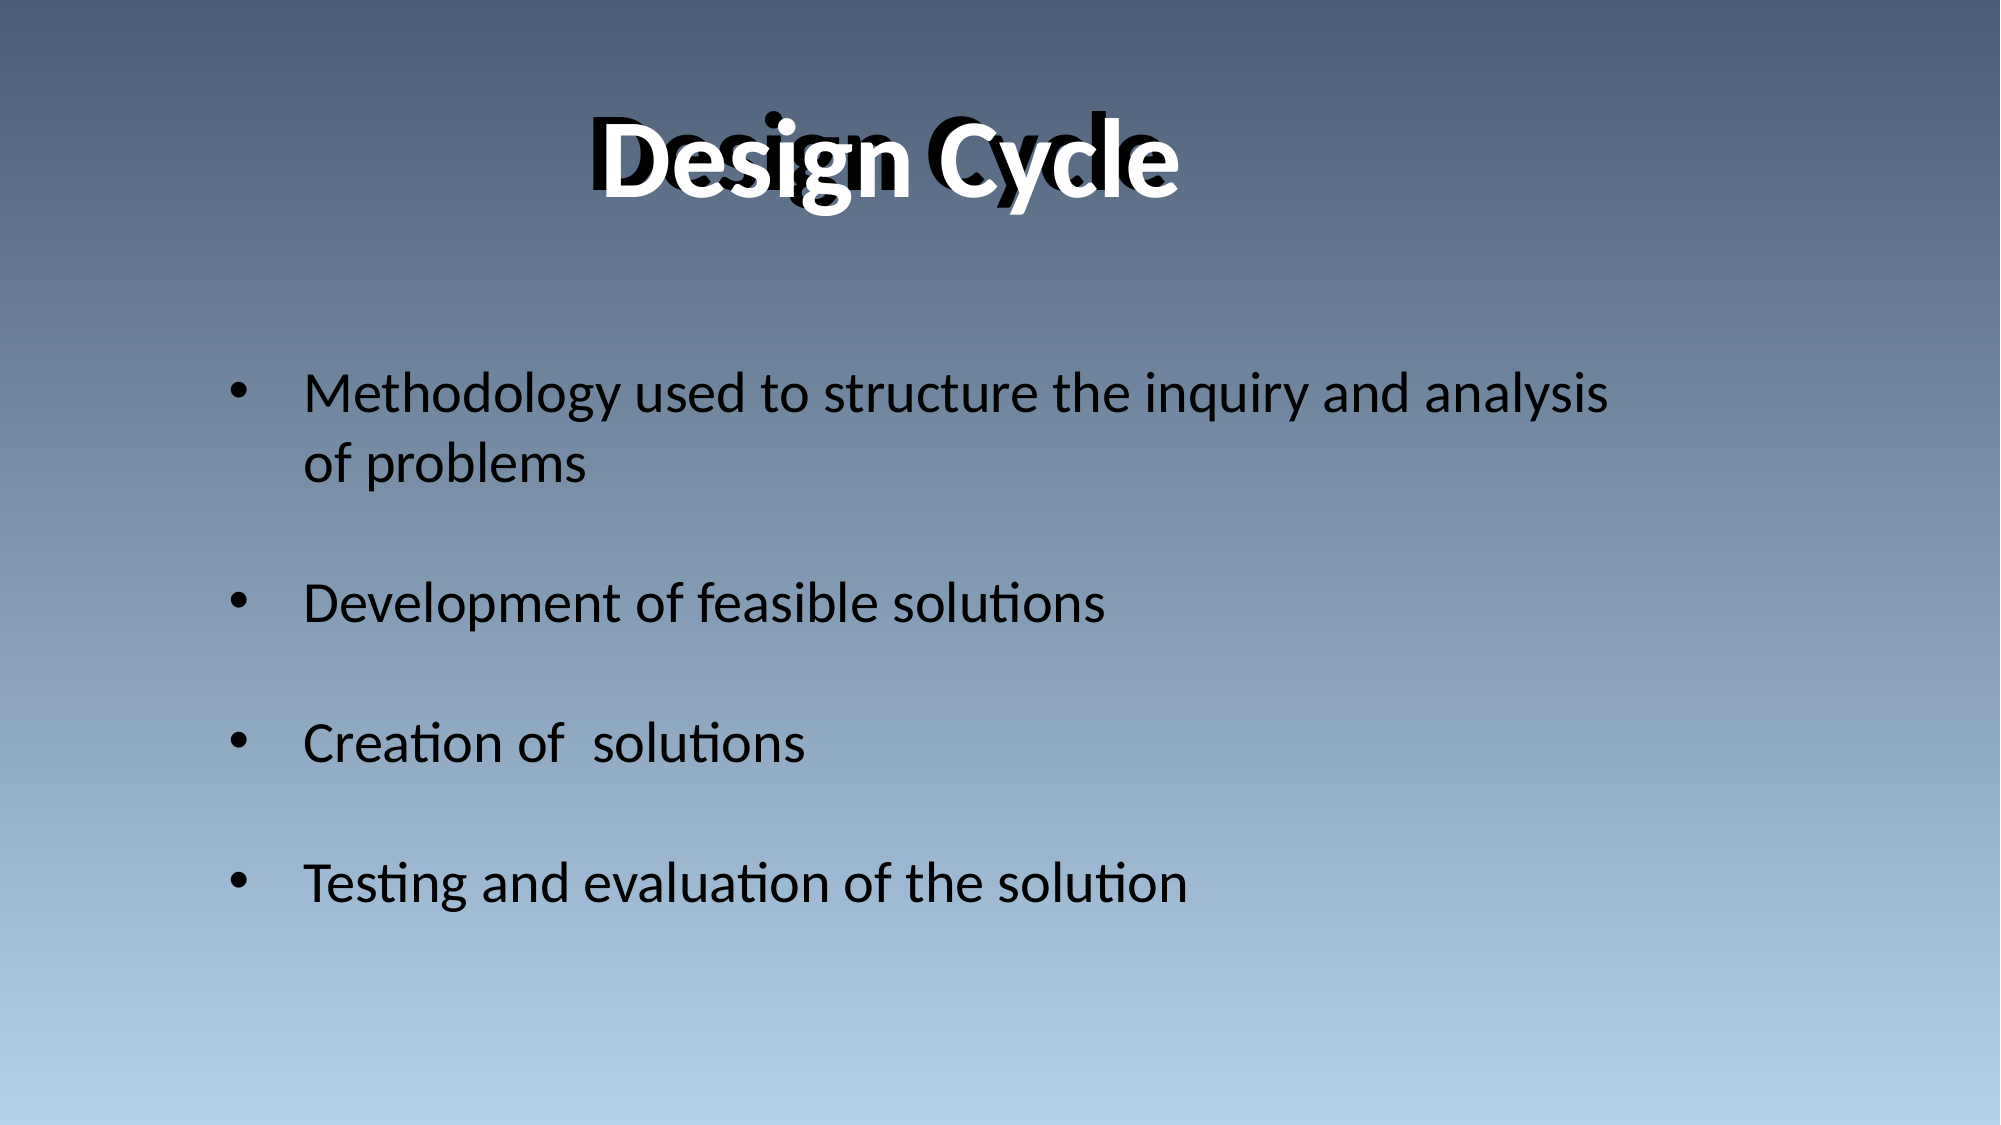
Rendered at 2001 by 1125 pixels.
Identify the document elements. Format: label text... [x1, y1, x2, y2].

text_box Methodology used to structure the inquiry and analysis of problems Development of feasible solutions Creation of solutions Testing and evaluation of the solution [213, 346, 1663, 922]
text_box Design Cycle [586, 77, 1232, 227]
text_box Design Cycle [573, 71, 1219, 221]
